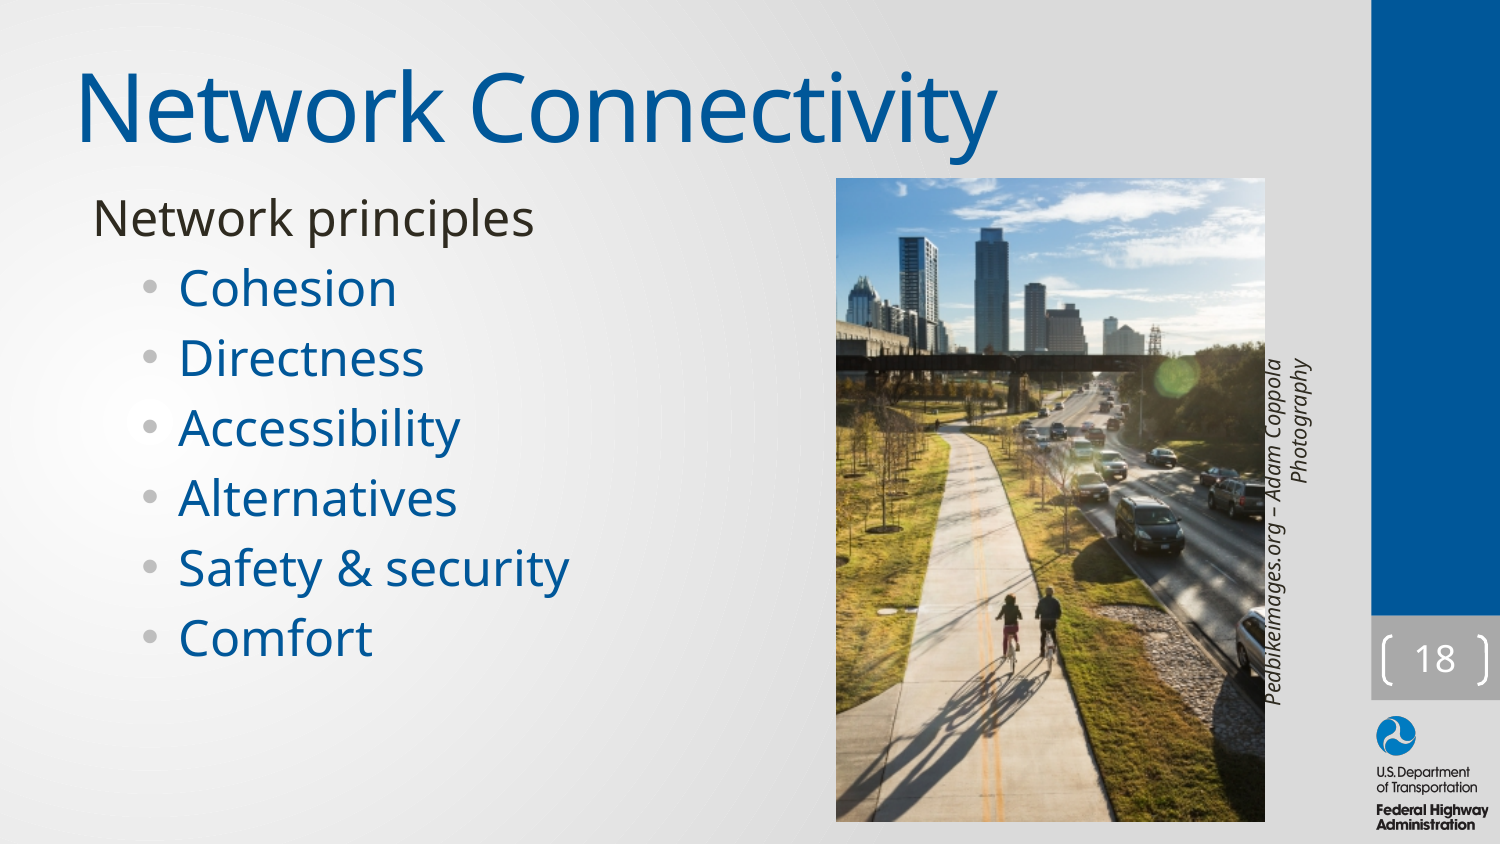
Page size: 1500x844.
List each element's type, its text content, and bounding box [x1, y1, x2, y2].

picture [835, 178, 1266, 823]
slide_number 18 [1381, 634, 1488, 687]
text_box Pedbikeimages.org – Adam Coppola Photography [1264, 344, 1305, 844]
title Network Connectivity [58, 33, 1309, 175]
list Network principles Cohesion Directness Accessibility Alternatives Safety & security Comfort [58, 178, 763, 810]
